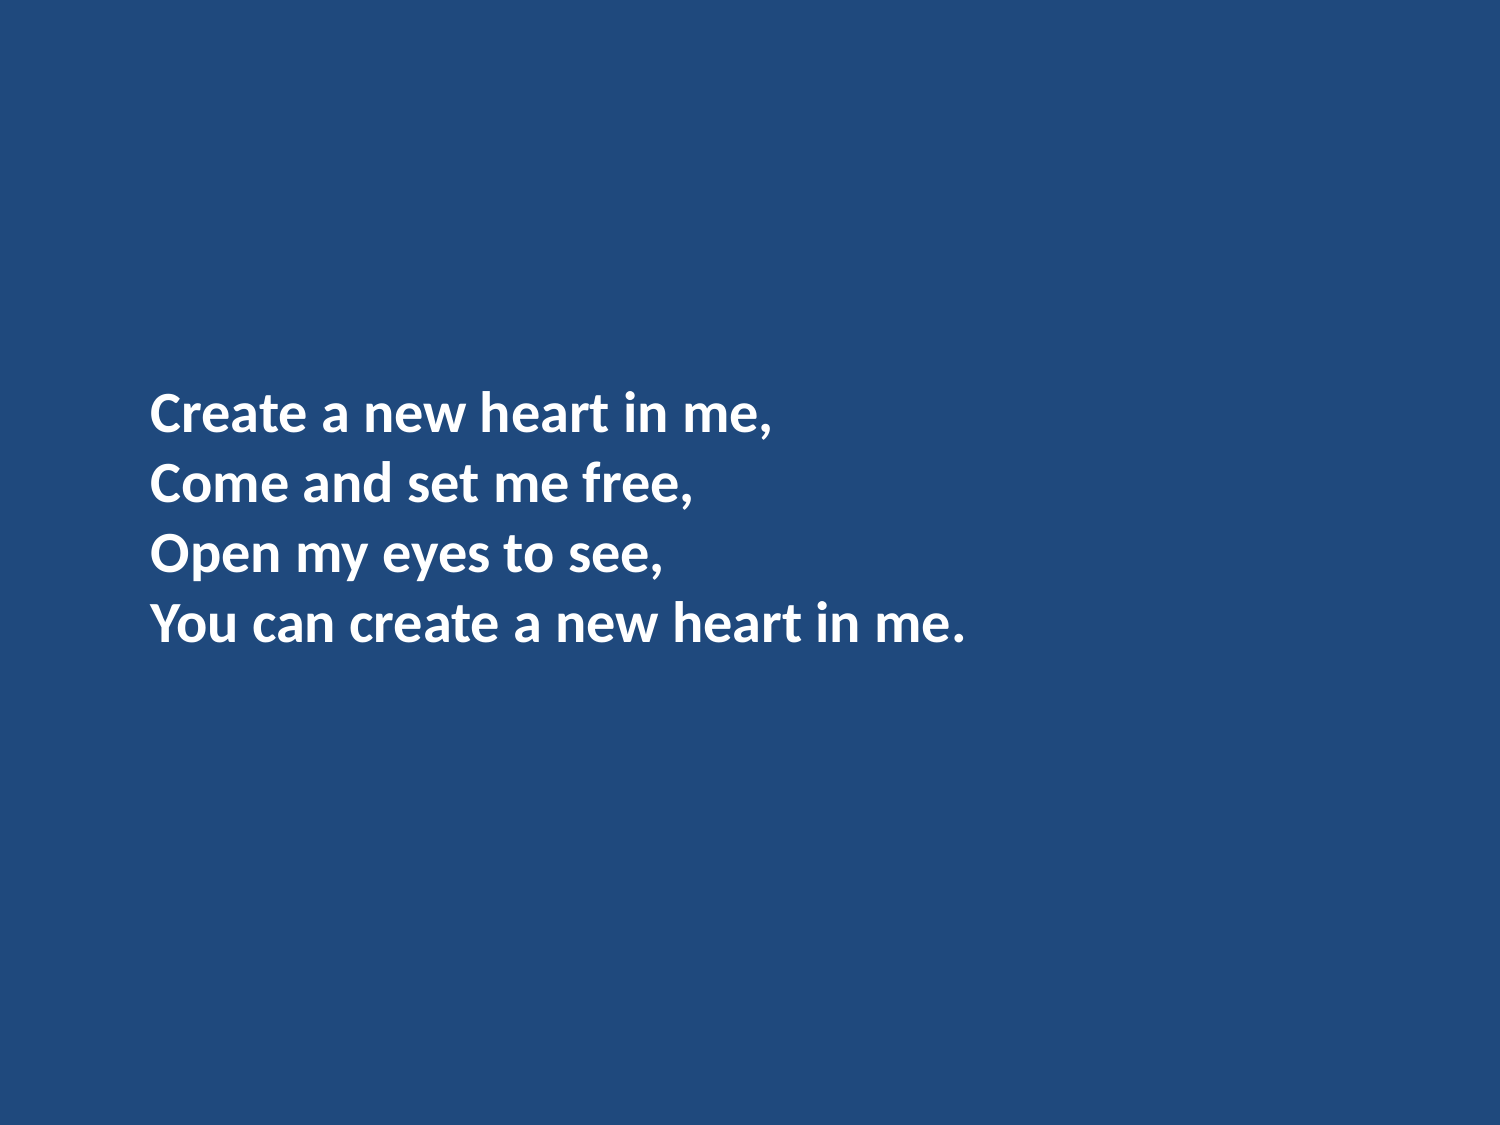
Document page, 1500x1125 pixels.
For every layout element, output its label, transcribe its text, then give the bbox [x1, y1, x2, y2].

list Create a new heart in me, Come and set me free, Open my eyes to see, You can create a new heart in me. [135, 381, 1363, 744]
